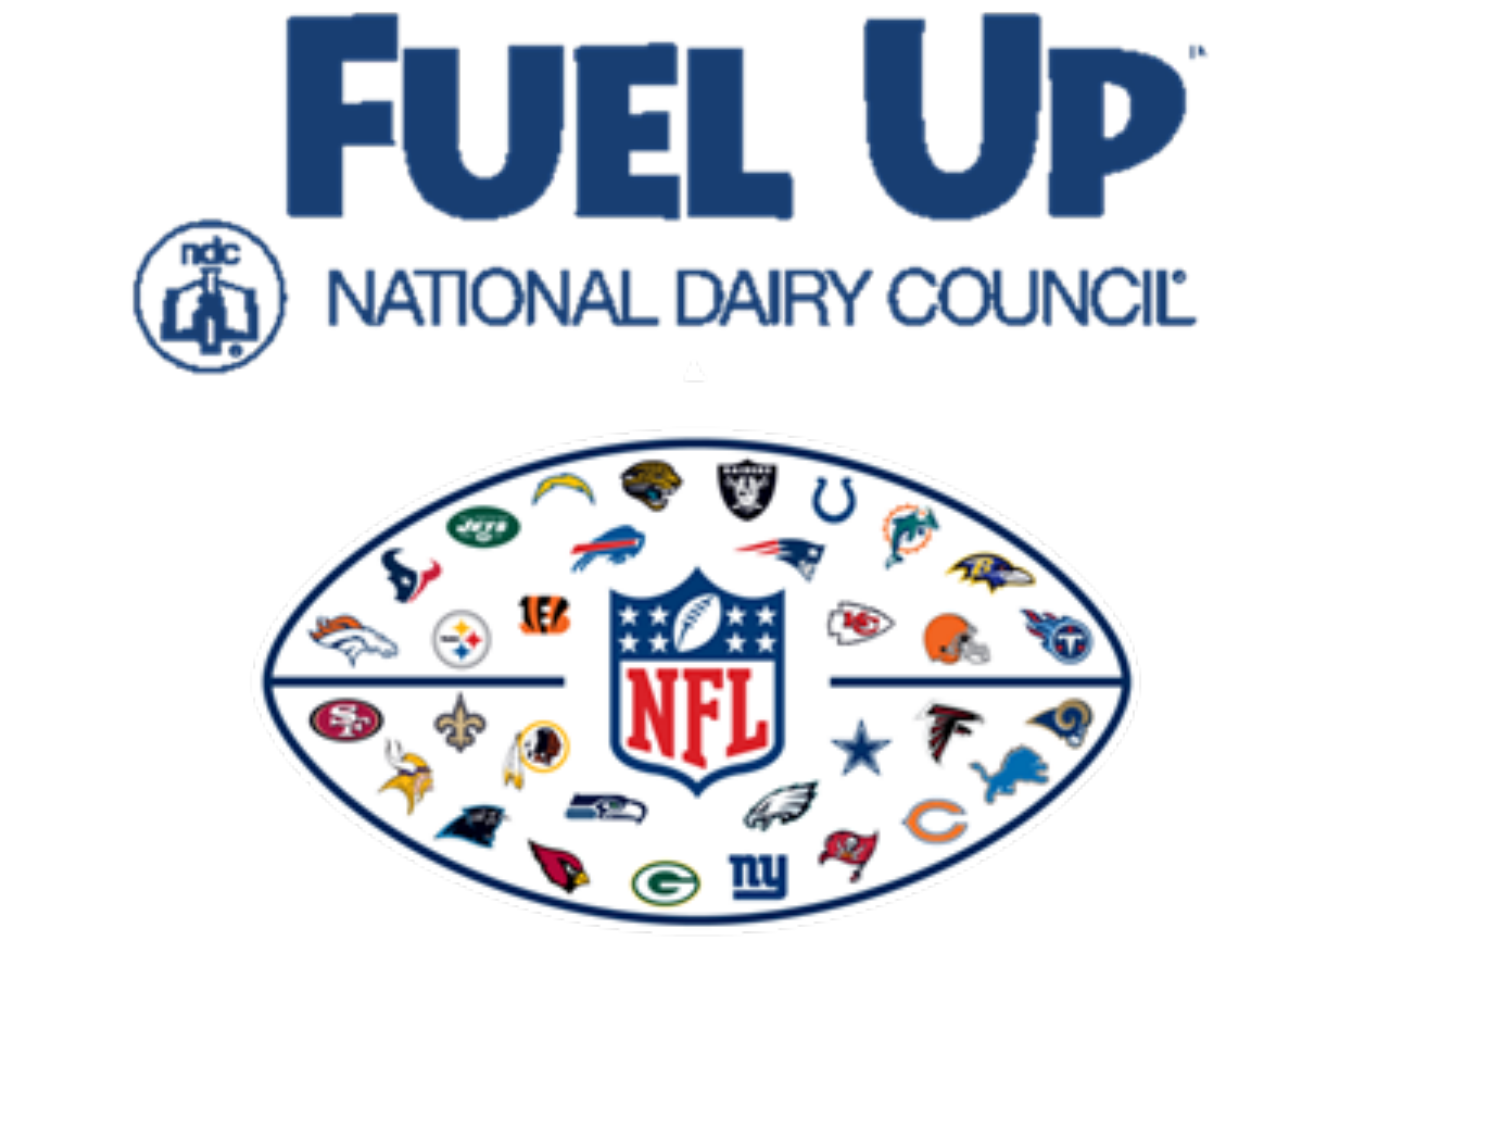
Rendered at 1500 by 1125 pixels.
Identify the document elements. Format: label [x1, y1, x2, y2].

picture [124, 0, 1213, 941]
